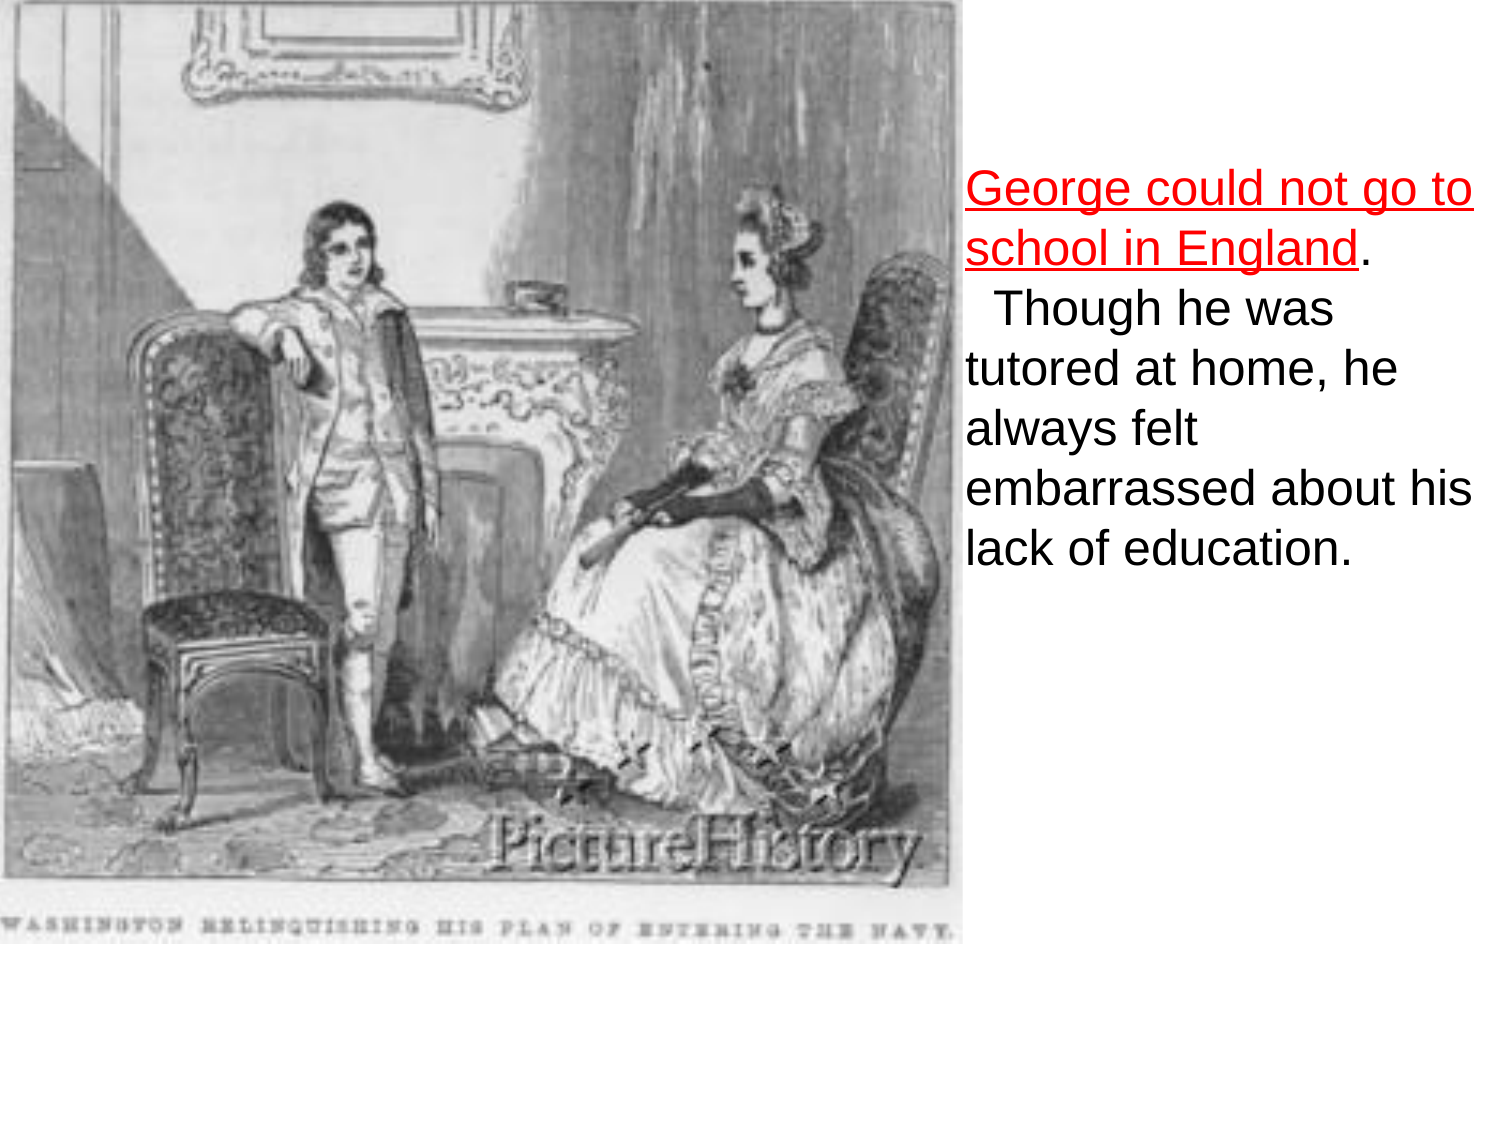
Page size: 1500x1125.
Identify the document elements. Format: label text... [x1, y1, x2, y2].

text_box George could not go to school in England. Though he was tutored at home, he always felt embarrassed about his lack of education. [959, 149, 1494, 814]
text_box [0, 0, 963, 944]
